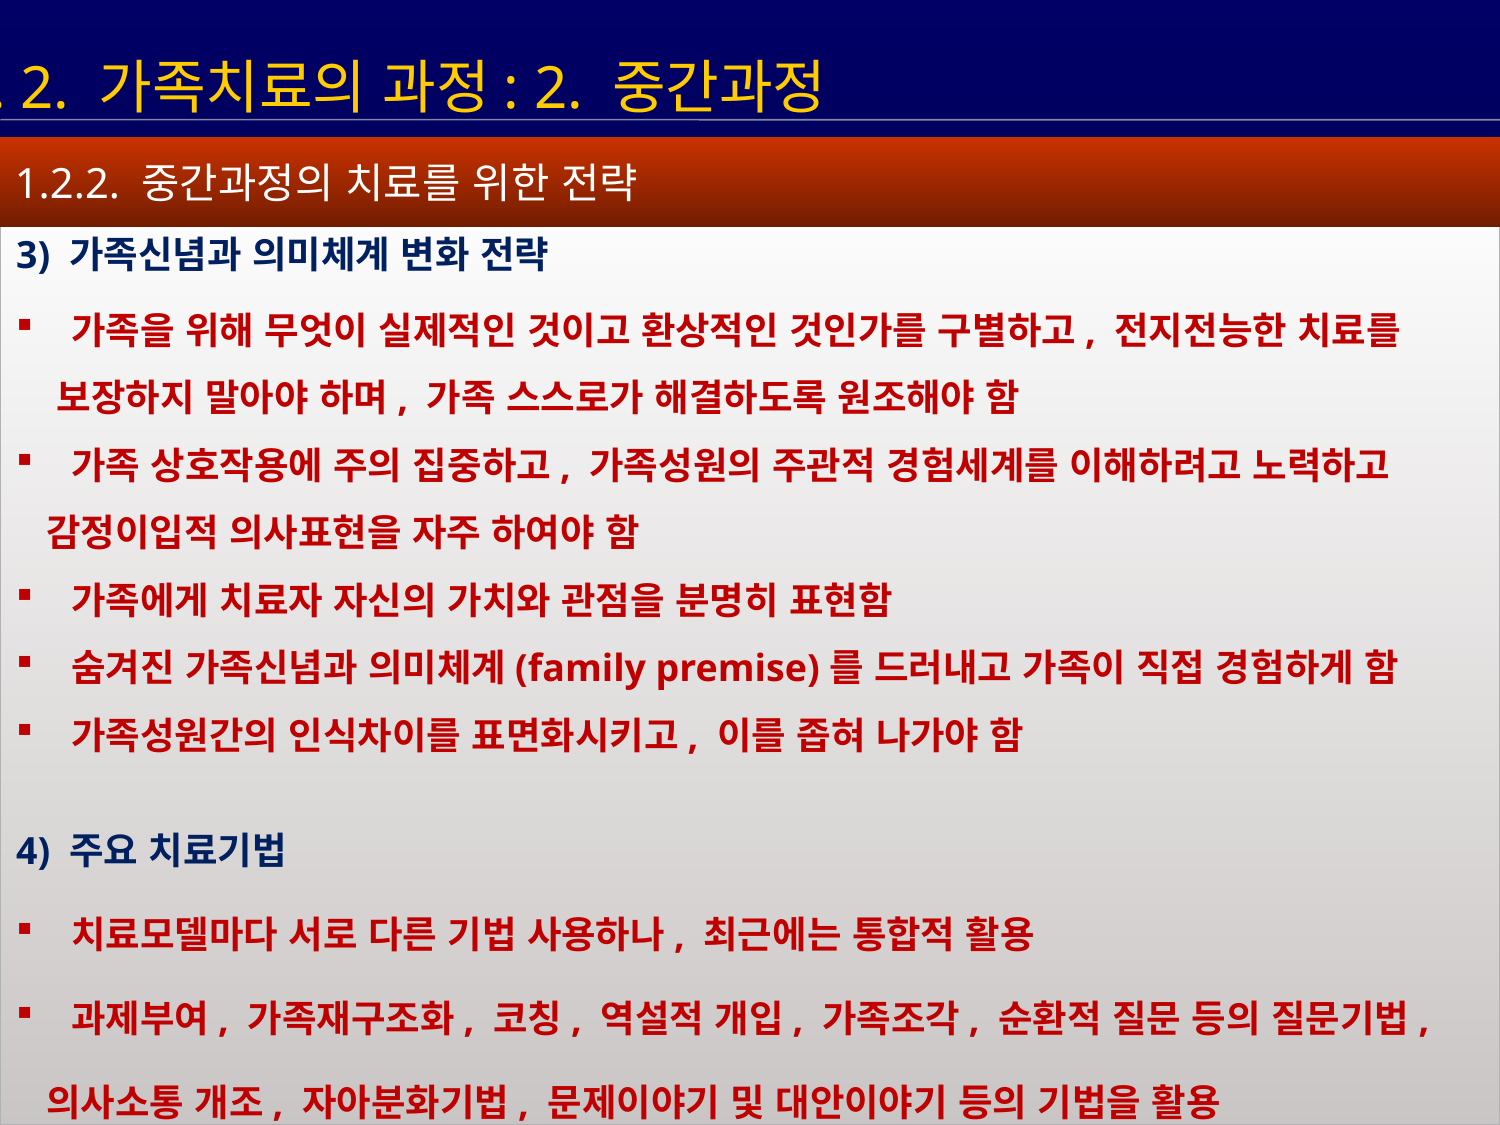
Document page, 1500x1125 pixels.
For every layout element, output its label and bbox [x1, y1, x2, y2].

text_box [0, 42, 1500, 1125]
